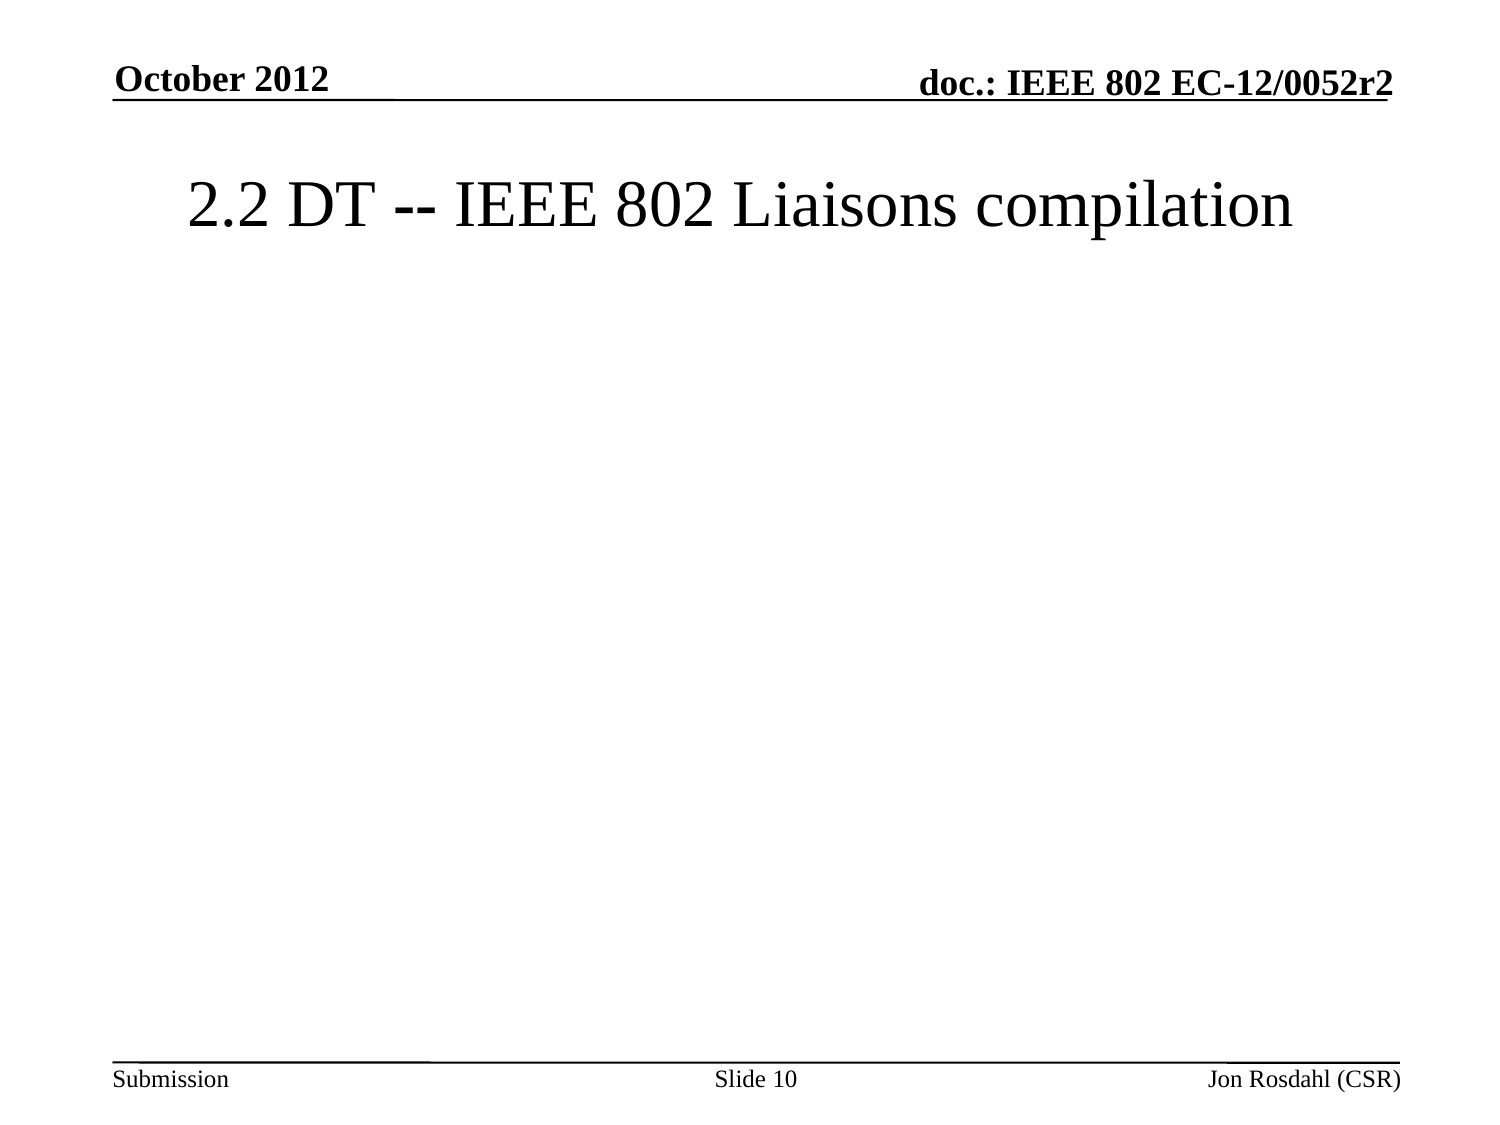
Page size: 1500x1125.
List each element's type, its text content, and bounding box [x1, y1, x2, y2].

title 2.2 DT -- IEEE 802 Liaisons compilation [112, 112, 1388, 288]
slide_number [114, 54, 423, 100]
slide_number Slide 10 [712, 1061, 800, 1123]
footer Jon Rosdahl (CSR) [878, 1061, 1402, 1093]
